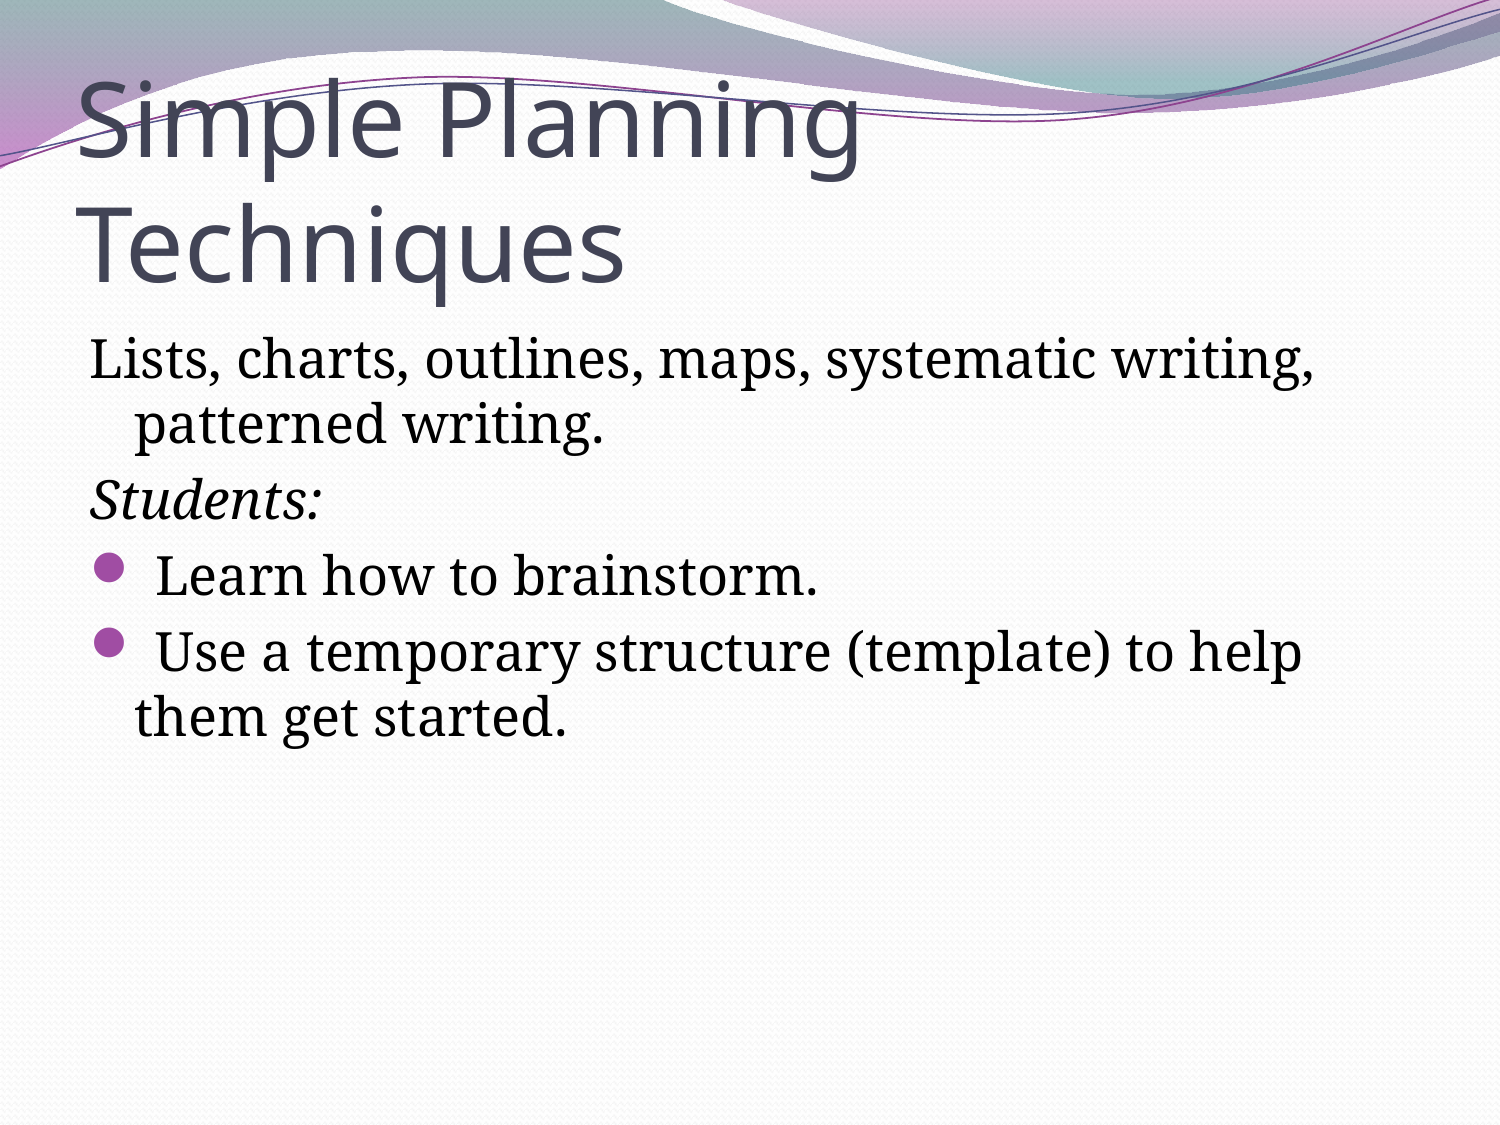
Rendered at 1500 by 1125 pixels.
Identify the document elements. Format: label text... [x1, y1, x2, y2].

list Lists, charts, outlines, maps, systematic writing, patterned writing. Students: Learn how to brainstorm. Use a temporary structure (template) to help them get started. [75, 317, 1425, 1038]
title Simple Planning Techniques [75, 115, 1425, 303]
